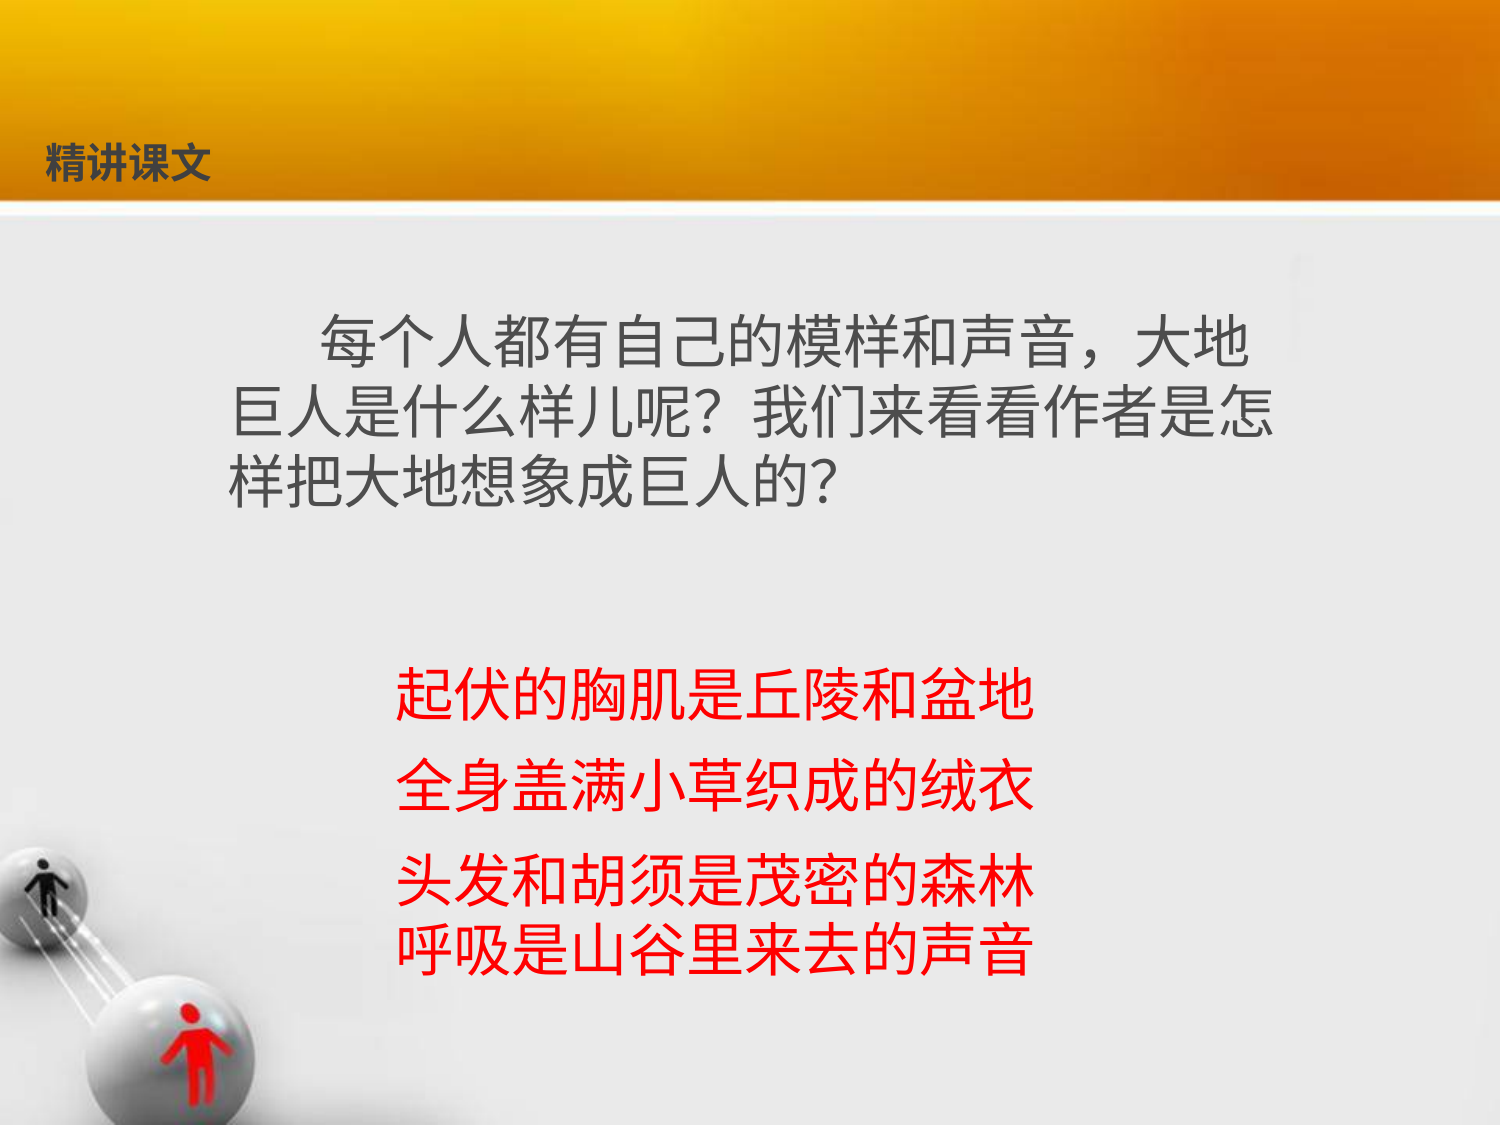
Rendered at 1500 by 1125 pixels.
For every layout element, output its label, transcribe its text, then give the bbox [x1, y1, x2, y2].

text_box 头发和胡须是茂密的森林 [380, 801, 1178, 905]
picture [0, 0, 1500, 1125]
text_box 呼吸是山谷里来去的声音 [380, 905, 1178, 991]
text_box 精讲课文 [30, 129, 228, 195]
text_box 起伏的胸肌是丘陵和盆地 [380, 615, 1178, 706]
text_box 每个人都有自己的模样和声音，大地巨人是什么样儿呢？我们来看看作者是怎样把大地想象成巨人的？ [212, 297, 1315, 523]
text_box 全身盖满小草织成的绒衣 [380, 706, 1178, 801]
